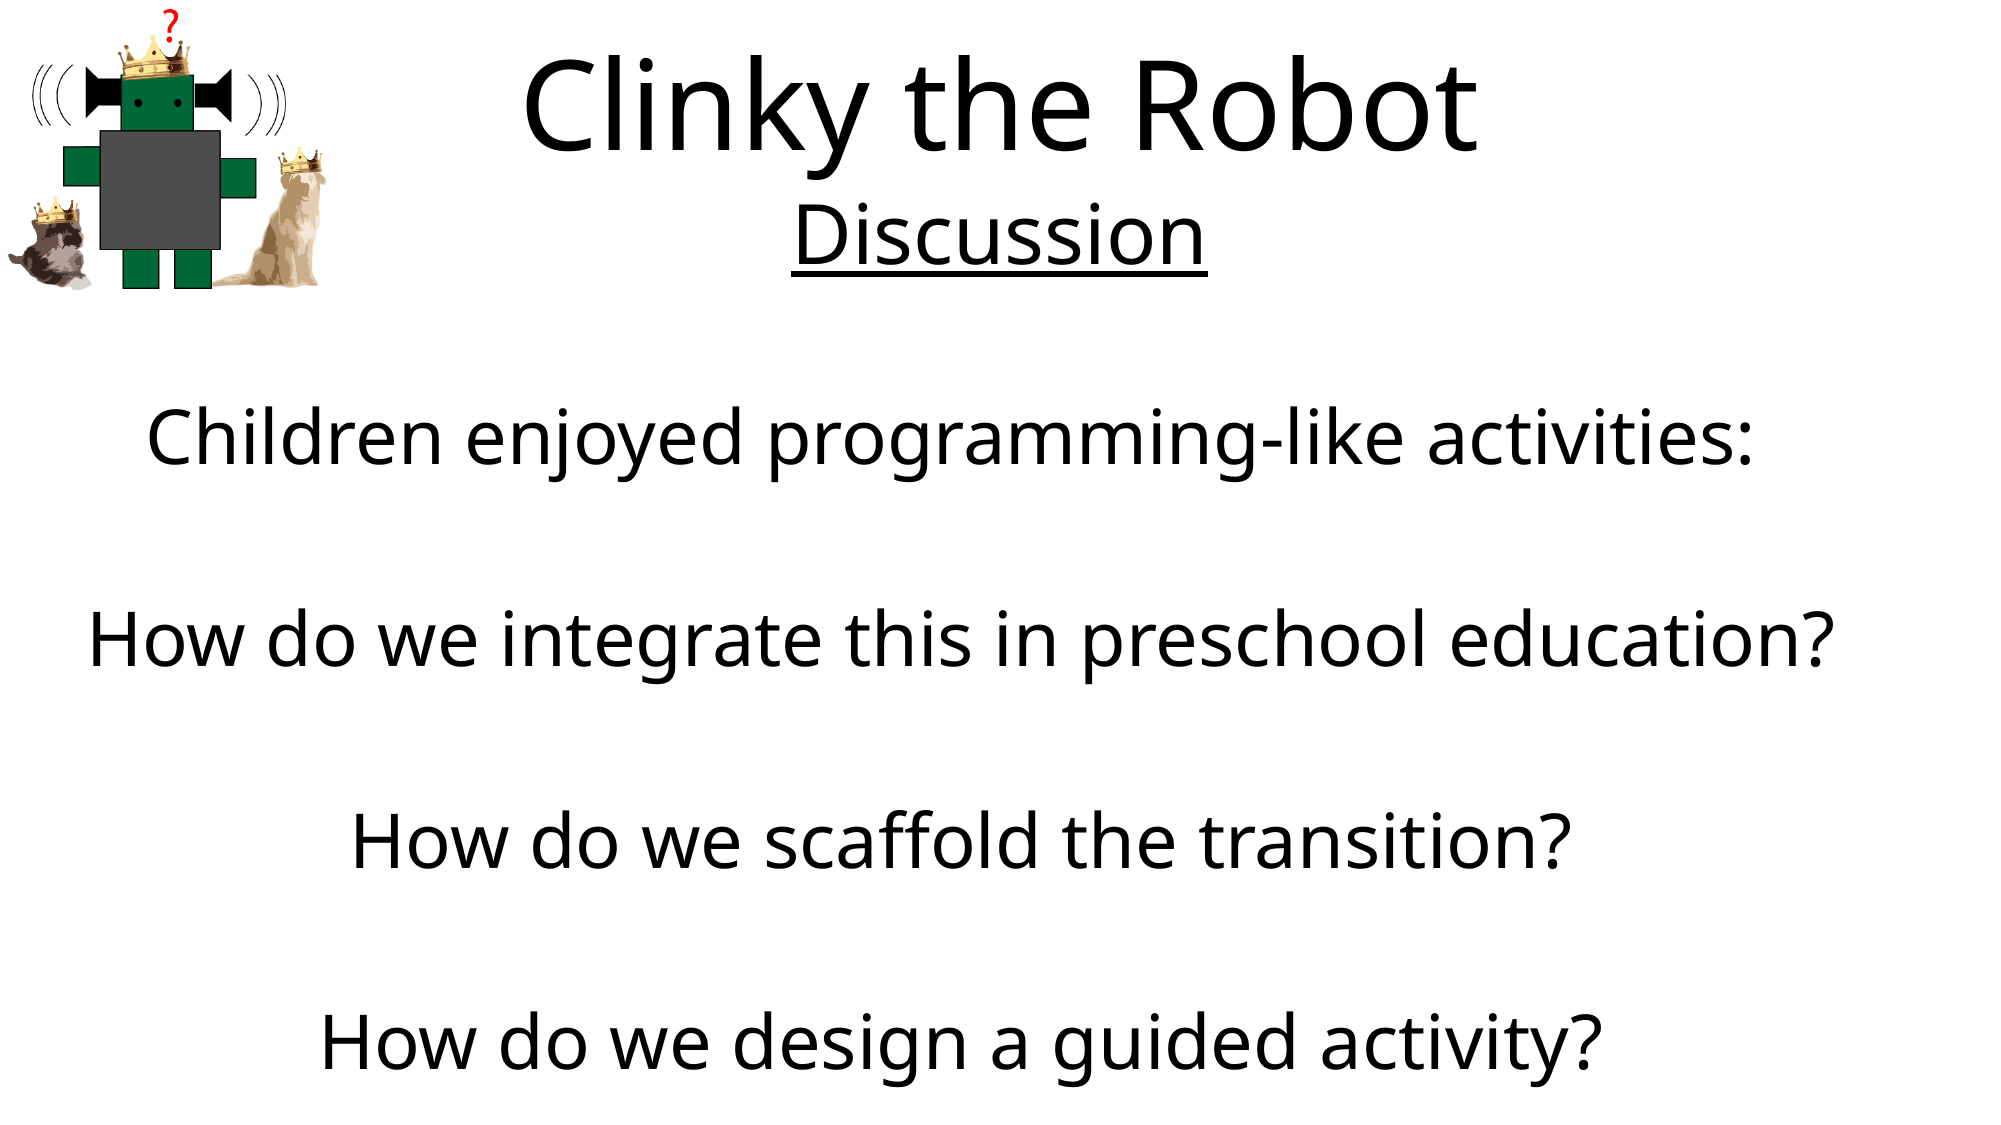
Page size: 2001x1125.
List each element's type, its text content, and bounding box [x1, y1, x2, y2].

subtitle Discussion [356, 184, 1810, 298]
title Clinky the Robot [356, 30, 1750, 184]
text_box Children enjoyed programming-like activities: How do we integrate this in preschool education? How do we scaffold the transition? How do we design a guided activity? [17, 392, 1905, 1106]
picture [0, 0, 356, 305]
